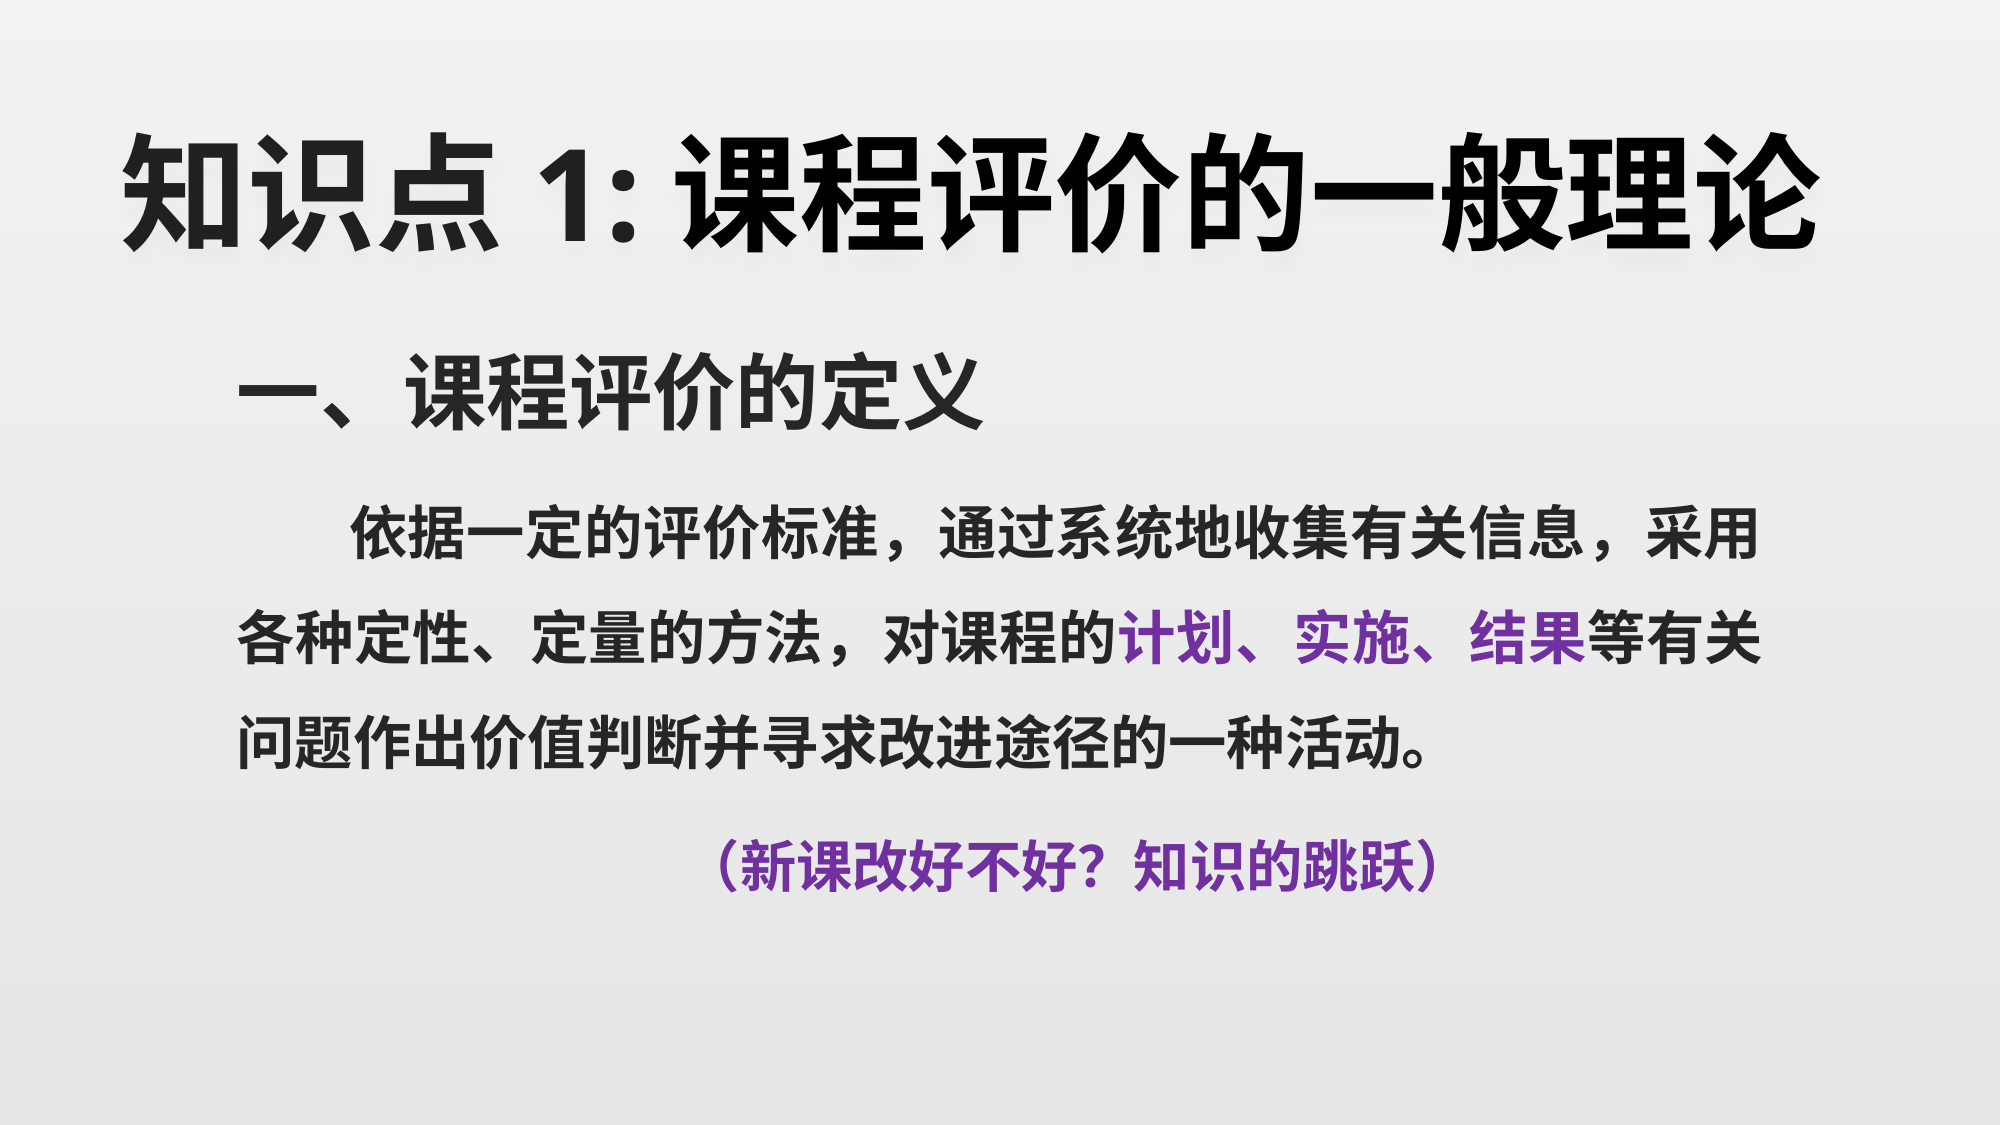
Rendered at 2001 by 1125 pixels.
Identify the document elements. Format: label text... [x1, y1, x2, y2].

list 一、课程评价的定义 依据一定的评价标准，通过系统地收集有关信息，采用各种定性、定量的方法，对课程的计划、实施、结果等有关问题作出价值判断并寻求改进途径的一种活动。 （新课改好不好？知识的跳跃） [216, 280, 1784, 1034]
title 知识点1:课程评价的一般理论 [100, 120, 1900, 281]
